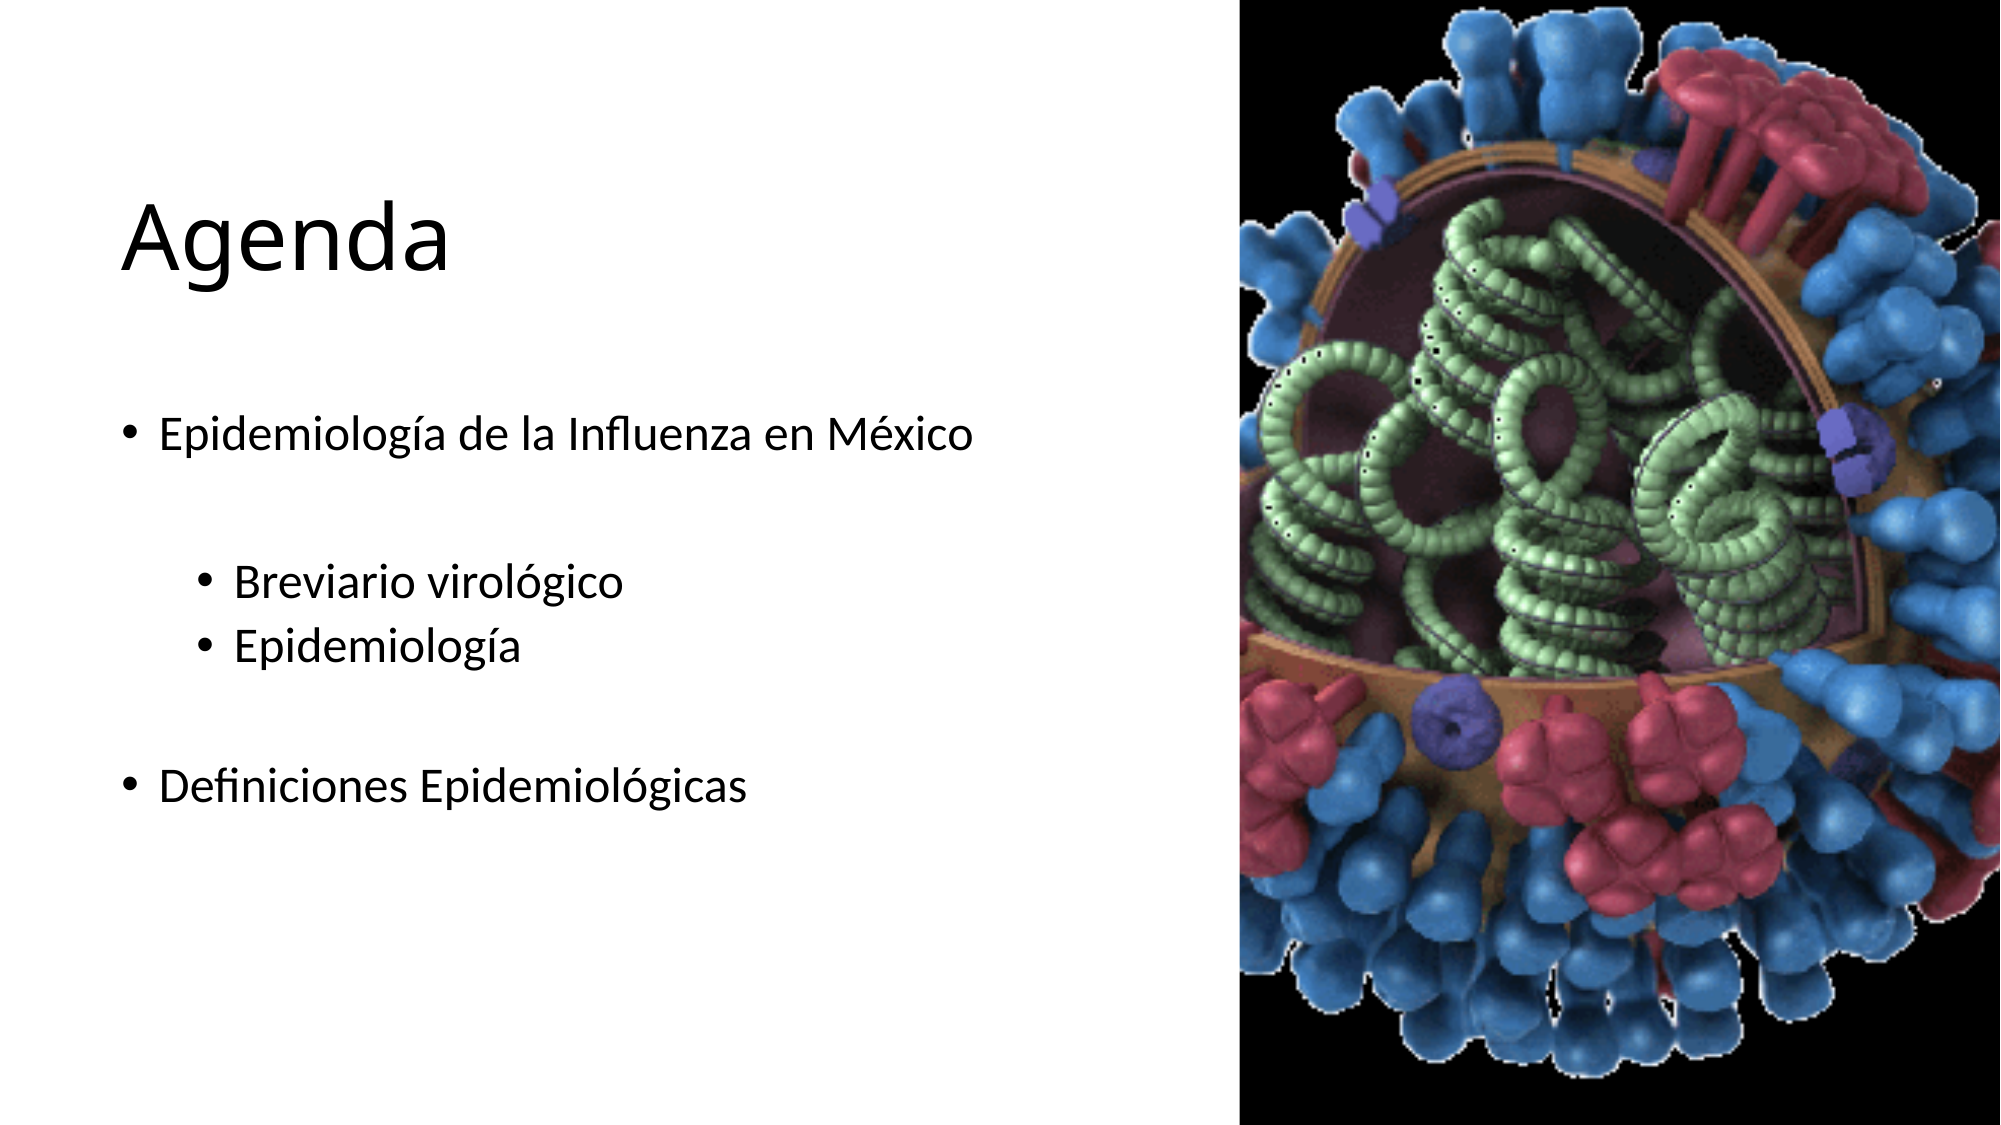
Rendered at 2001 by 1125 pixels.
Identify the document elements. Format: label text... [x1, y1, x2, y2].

picture [1239, 0, 2000, 1125]
title Agenda [106, 103, 1187, 379]
list Epidemiología de la Influenza en México Breviario virológico Epidemiología Definiciones Epidemiológicas [106, 399, 1187, 1021]
